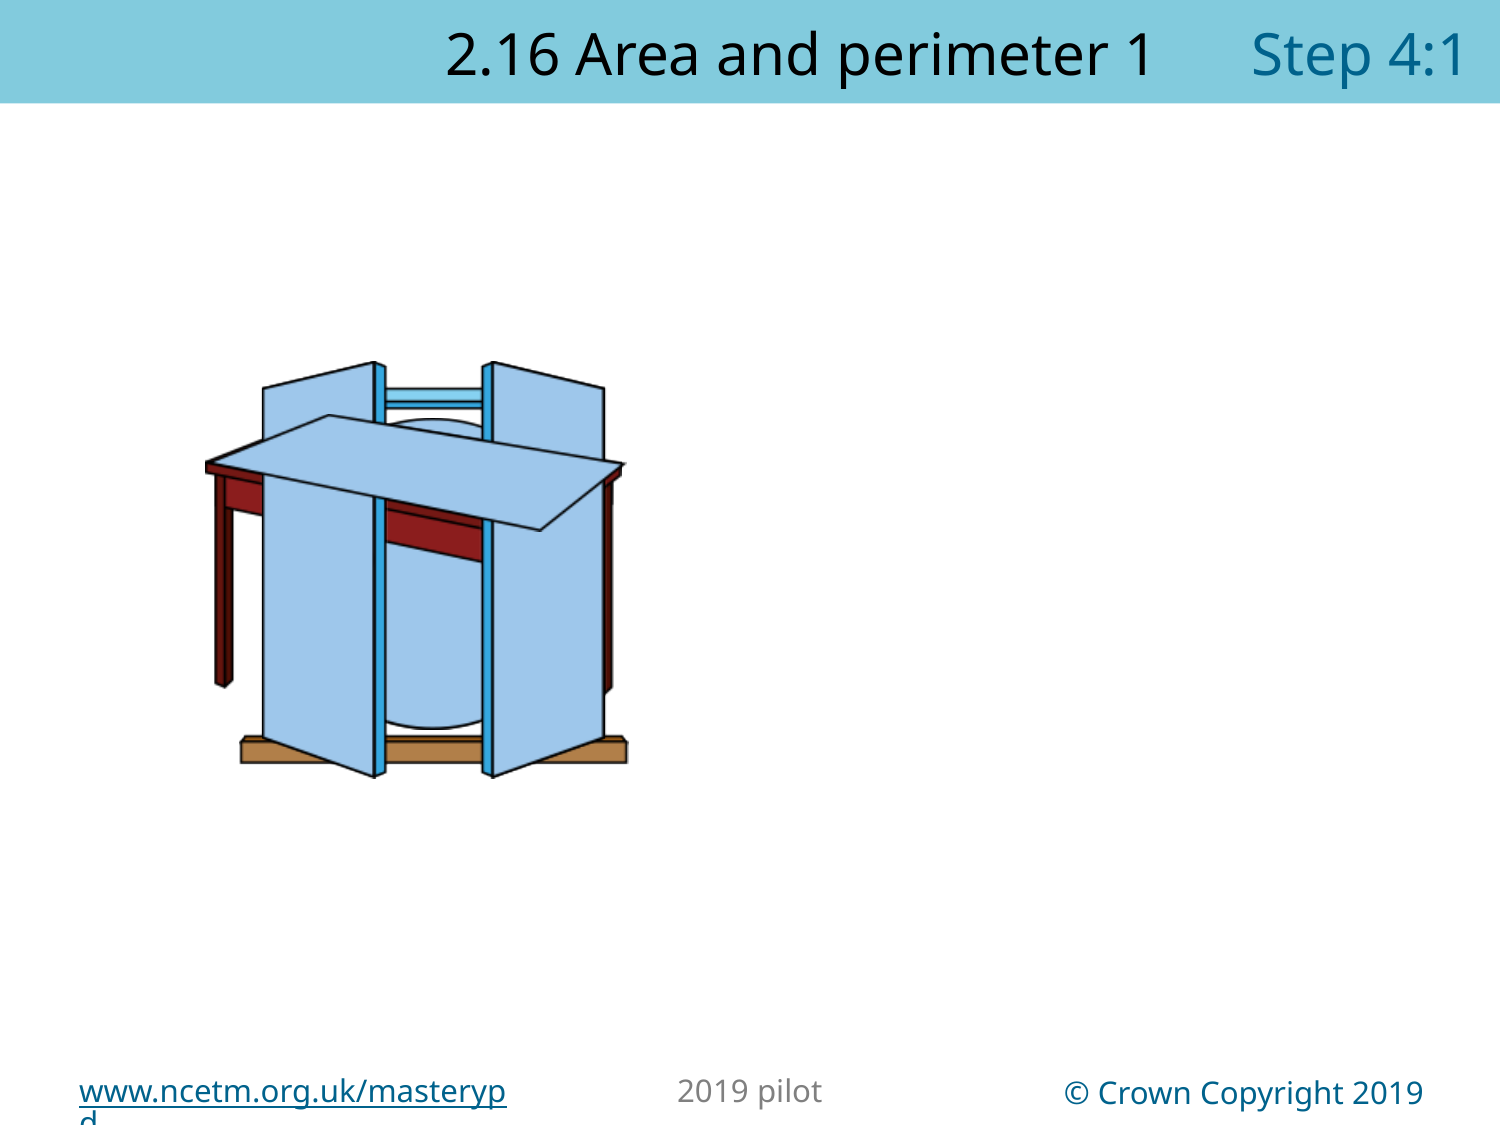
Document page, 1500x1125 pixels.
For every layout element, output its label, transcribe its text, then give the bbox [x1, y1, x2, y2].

list 2.16 Area and perimeter 1 Step 4:1 [0, 0, 1500, 104]
picture [204, 361, 629, 779]
